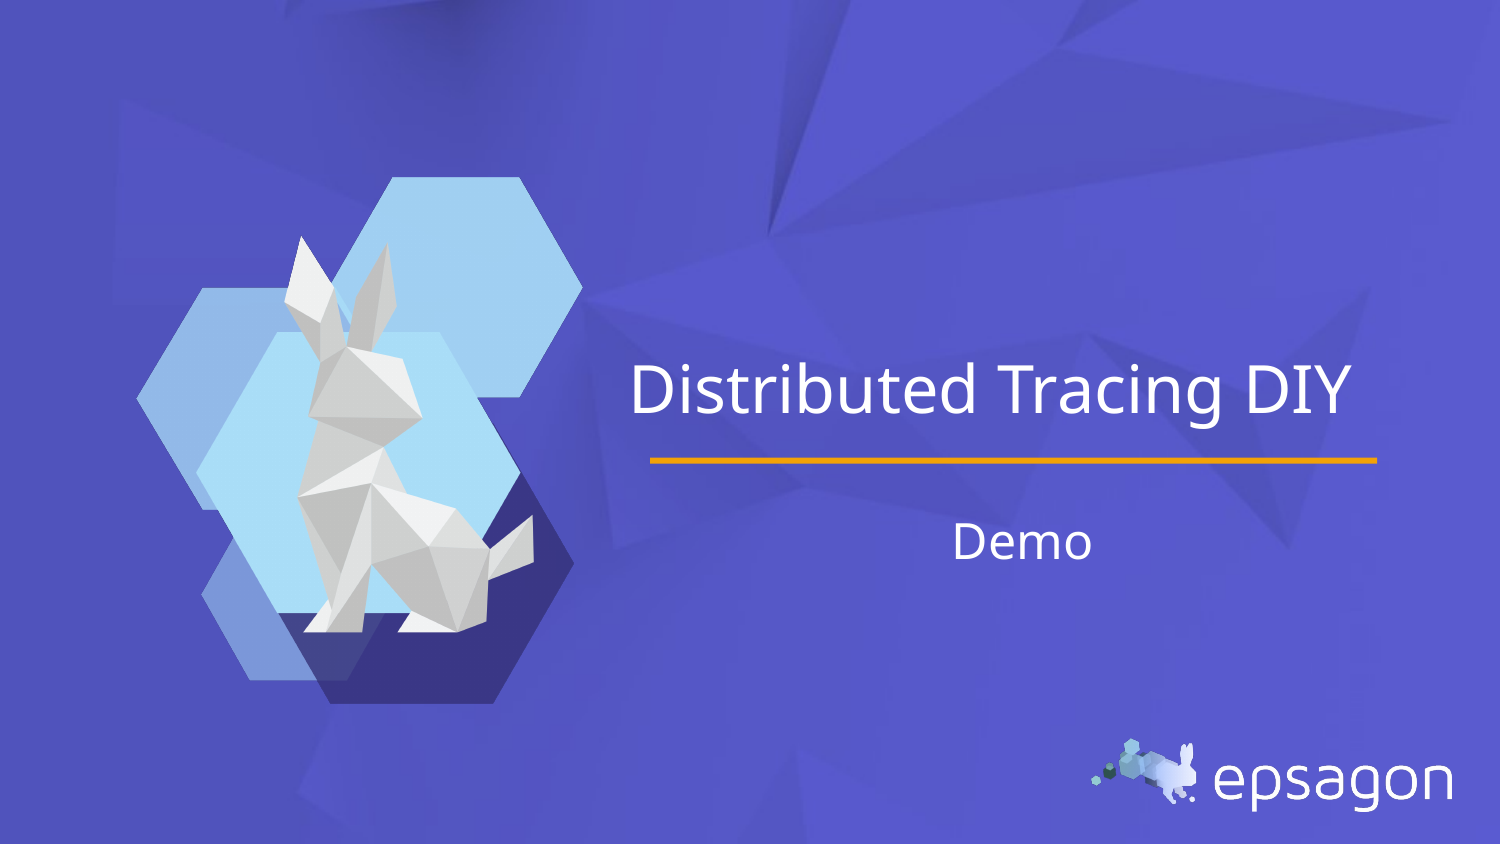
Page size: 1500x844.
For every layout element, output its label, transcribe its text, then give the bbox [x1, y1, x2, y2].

text_box Demo [636, 485, 1390, 672]
picture [0, 0, 1500, 844]
title Distributed Tracing DIY [620, 333, 1500, 452]
